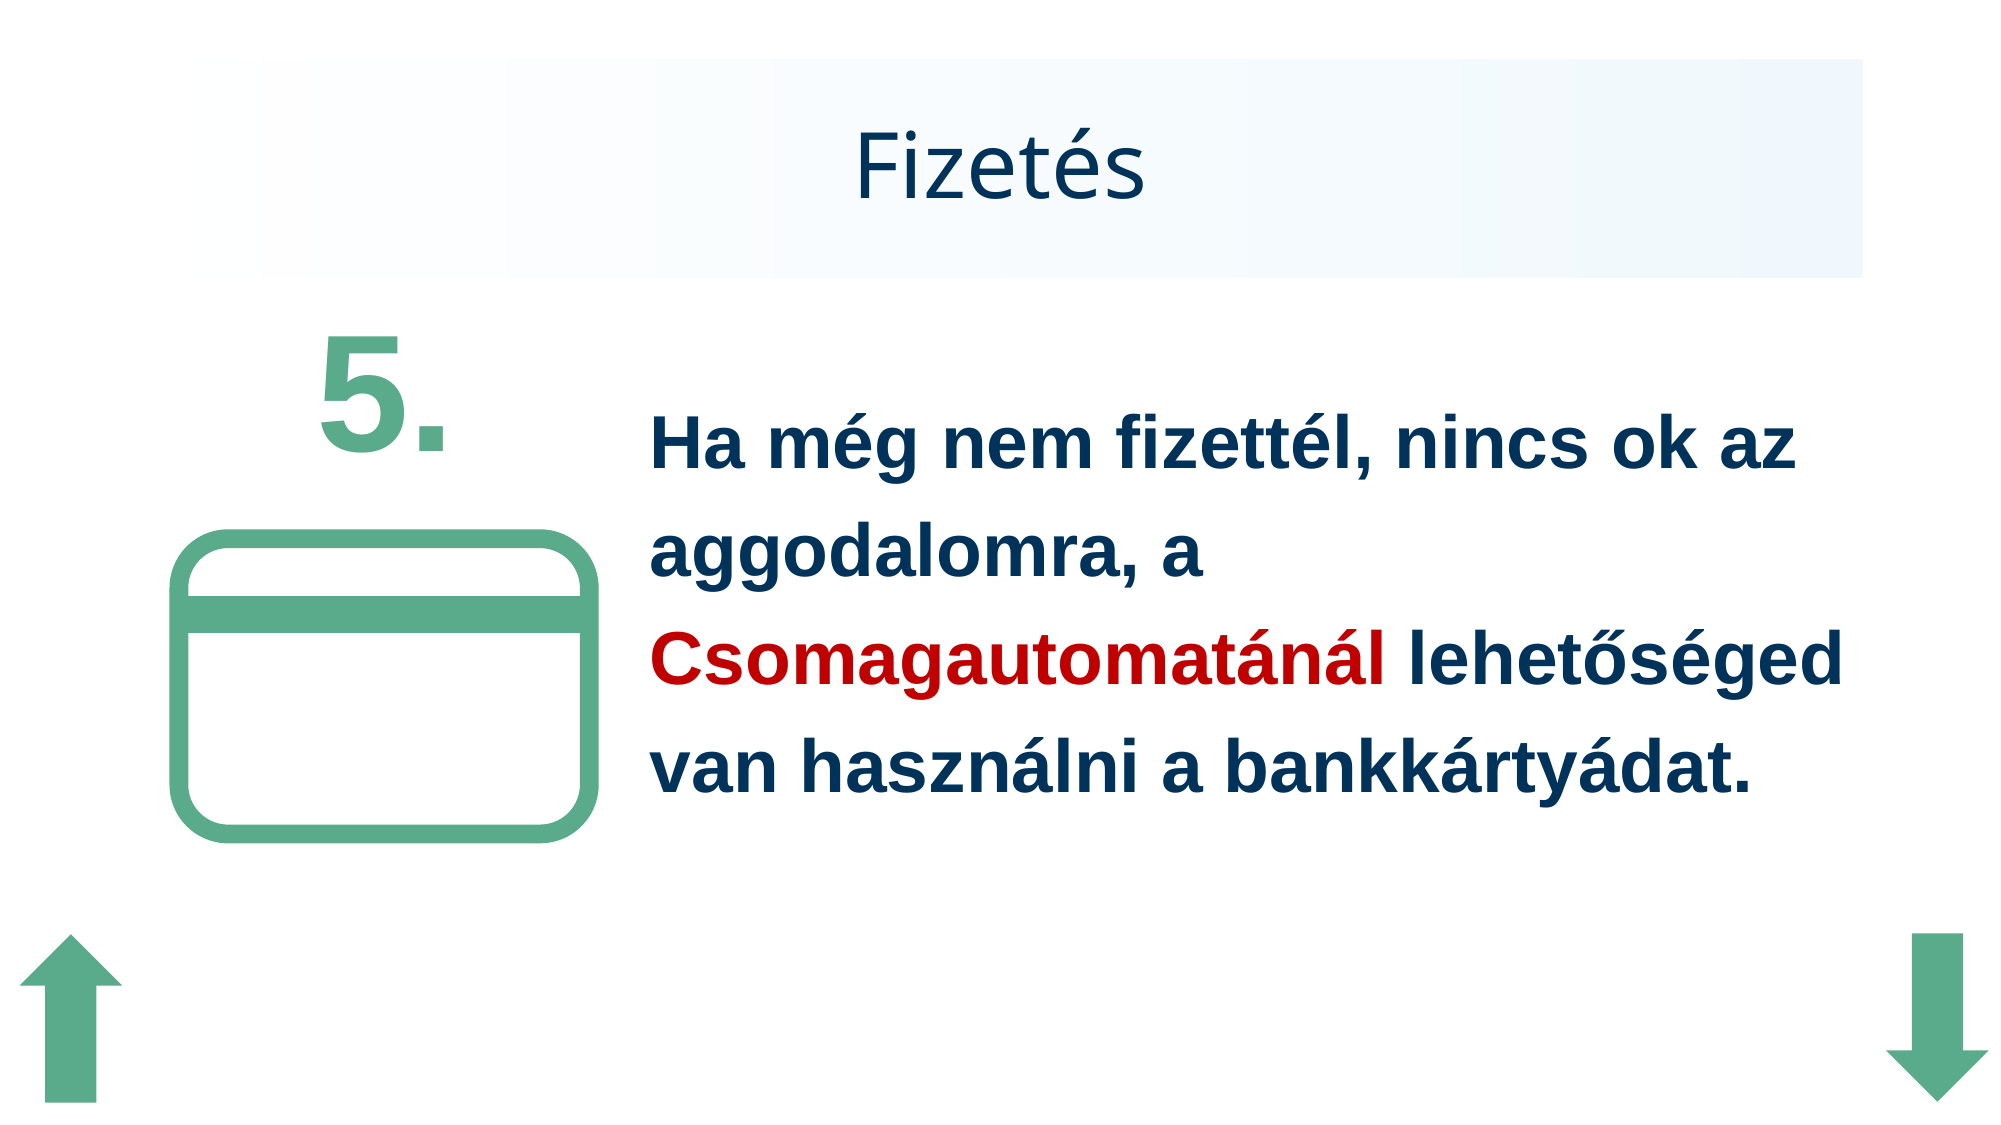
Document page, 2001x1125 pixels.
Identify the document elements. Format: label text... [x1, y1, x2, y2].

title Fizetés [137, 59, 1863, 278]
list 5. [137, 299, 634, 1014]
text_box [178, 538, 593, 835]
list Ha még nem fizettél, nincs ok az aggodalomra, a Csomagautomatánál lehetőséged van használni a bankkártyádat. [634, 299, 1881, 1014]
